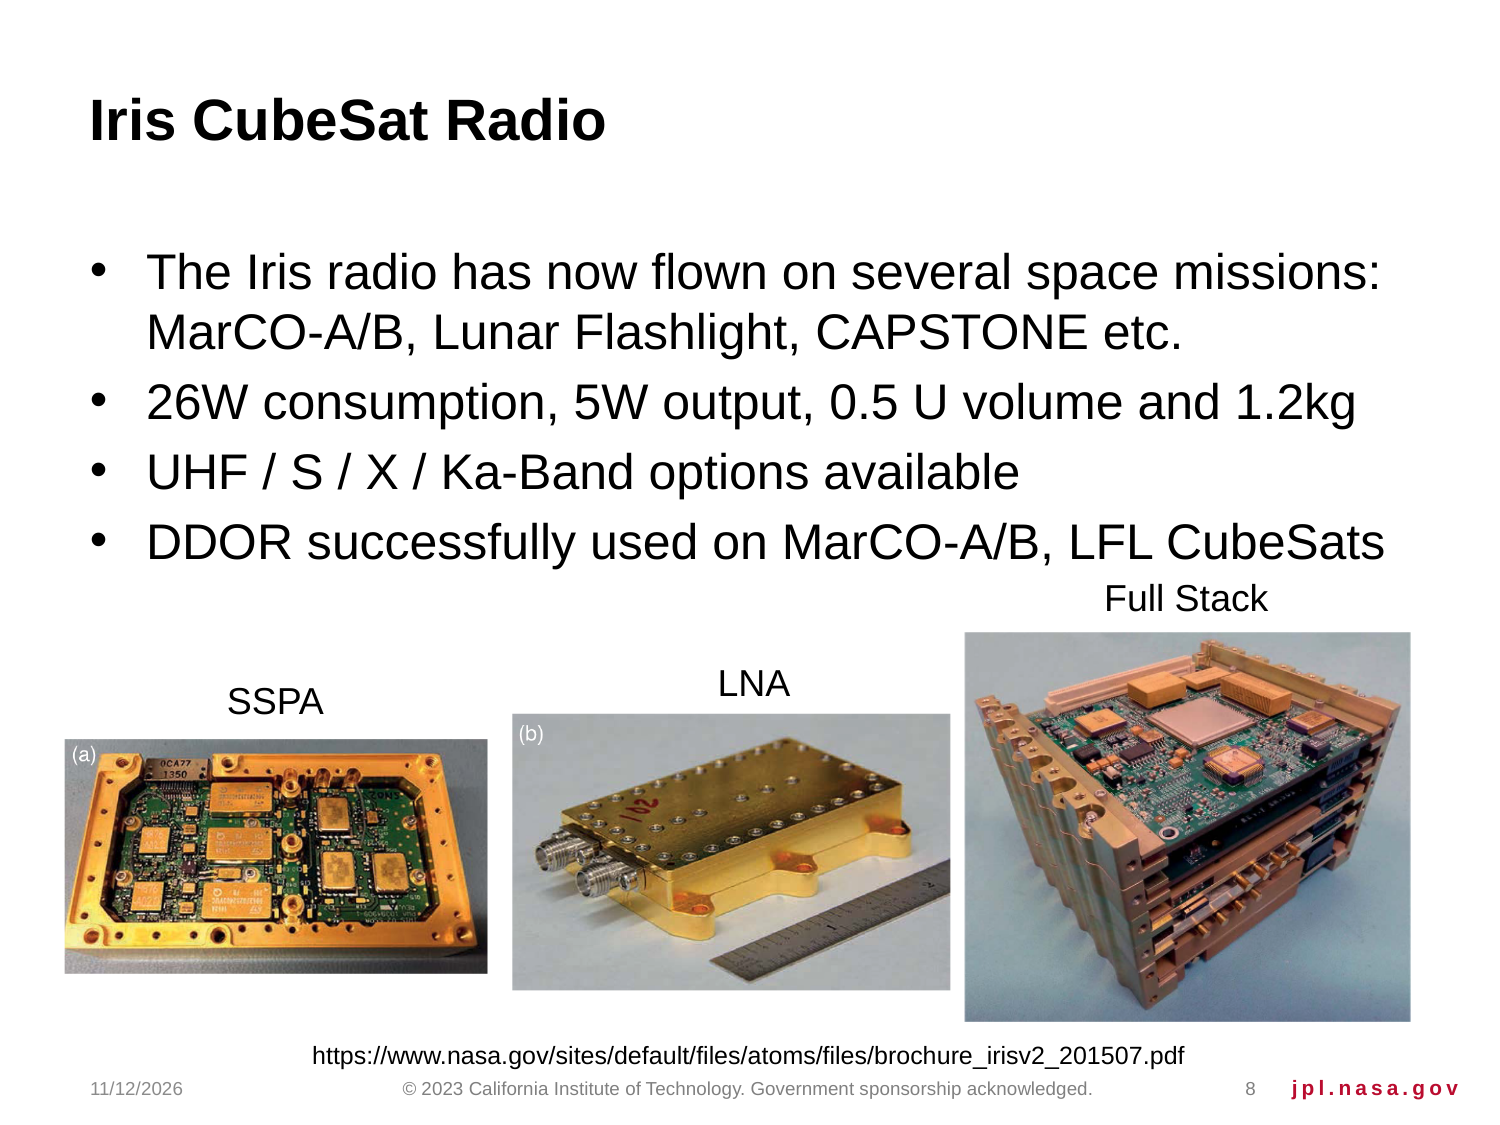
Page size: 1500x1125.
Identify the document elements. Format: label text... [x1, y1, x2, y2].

text_box Full Stack [1089, 566, 1284, 625]
text_box LNA [702, 651, 806, 710]
title Iris CubeSat Radio [74, 74, 1425, 146]
footer © 2023 California Institute of Technology. Government sponsorship acknowledged. [349, 1077, 1151, 1118]
picture [508, 626, 1413, 1025]
picture [59, 728, 492, 978]
list The Iris radio has now flown on several space missions: MarCO-A/B, Lunar Flashlight, CAPSTONE etc. 26W consumption, 5W output, 0.5 U volume and 1.2kg UHF / S / X / Ka-Band options available DDOR successfully used on MarCO-A/B, LFL CubeSats [75, 231, 1429, 1033]
slide_number 8 [1172, 1057, 1271, 1118]
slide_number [75, 1057, 330, 1118]
text_box SSPA [212, 669, 340, 726]
text_box https://www.nasa.gov/sites/default/files/atoms/files/brochure_irisv2_201507.pdf [297, 1032, 1202, 1077]
